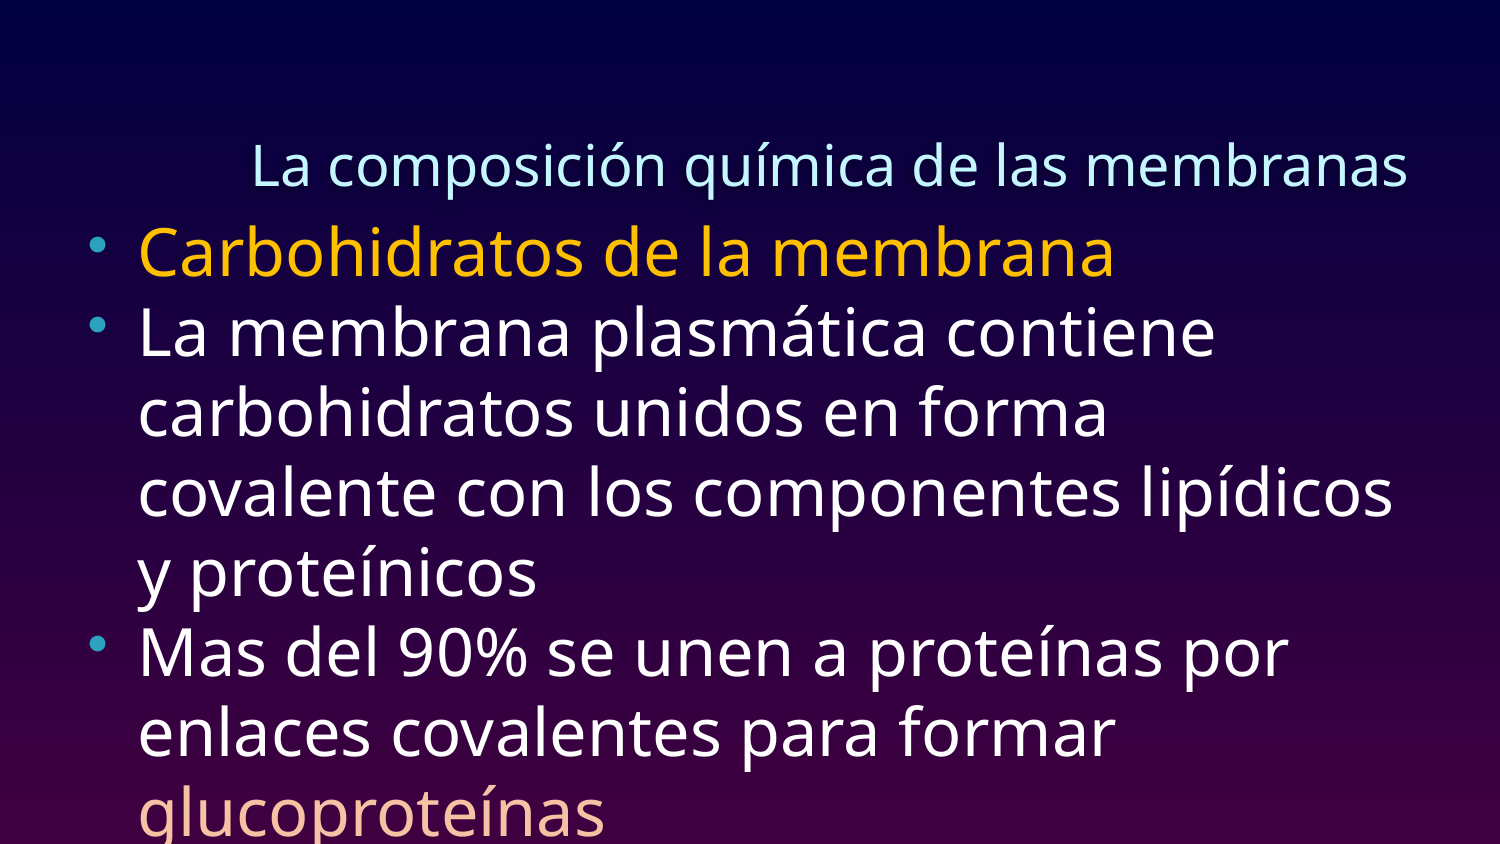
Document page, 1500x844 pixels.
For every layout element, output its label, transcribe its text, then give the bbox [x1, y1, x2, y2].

title La composición química de las membranas [75, 70, 1425, 202]
list Carbohidratos de la membrana La membrana plasmática contiene carbohidratos unidos en forma covalente con los componentes lipídicos y proteínicos Mas del 90% se unen a proteínas por enlaces covalentes para formar glucoproteínas [75, 202, 1425, 760]
